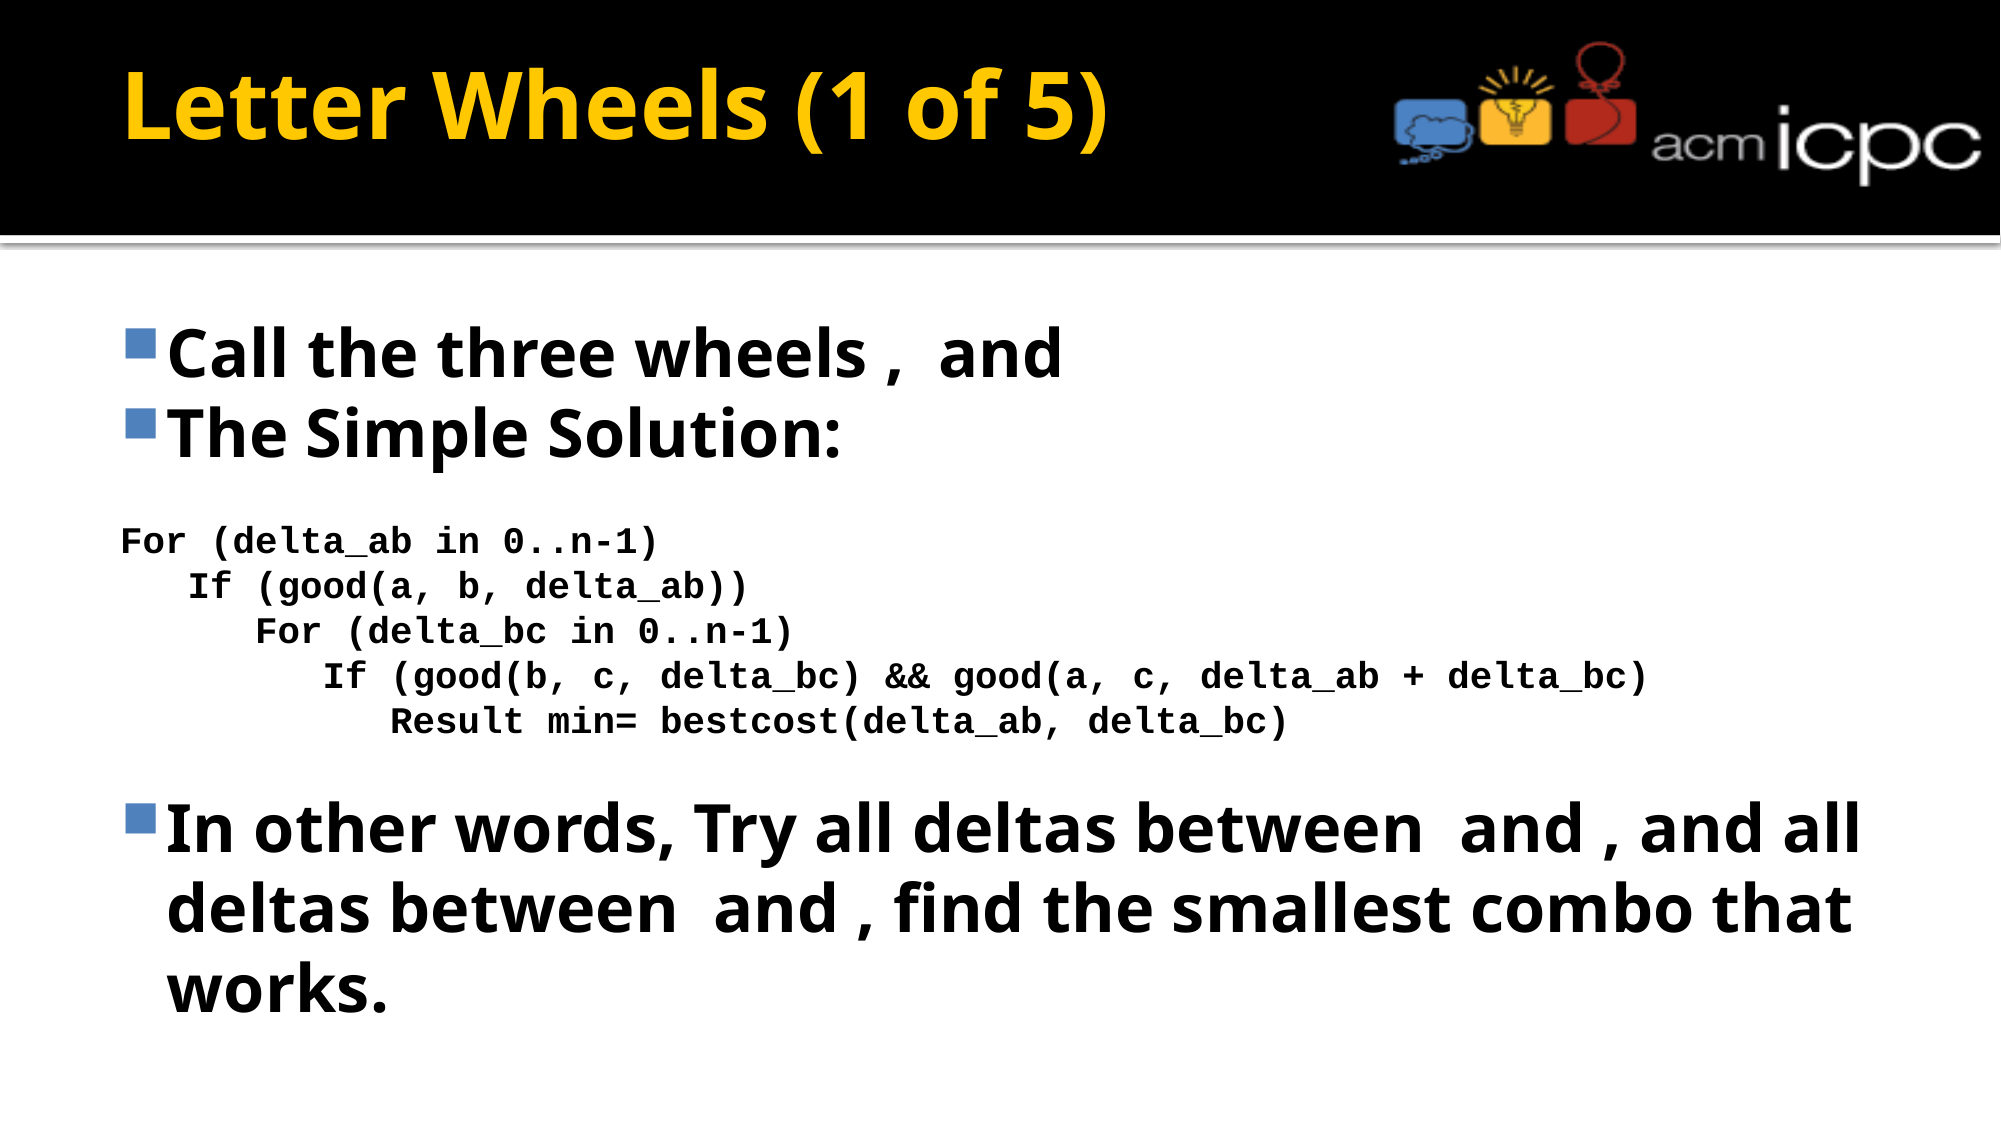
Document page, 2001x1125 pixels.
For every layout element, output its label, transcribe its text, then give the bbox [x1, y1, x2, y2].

title Letter Wheels (1 of 5) [99, 25, 1350, 231]
picture [1366, 24, 2000, 191]
